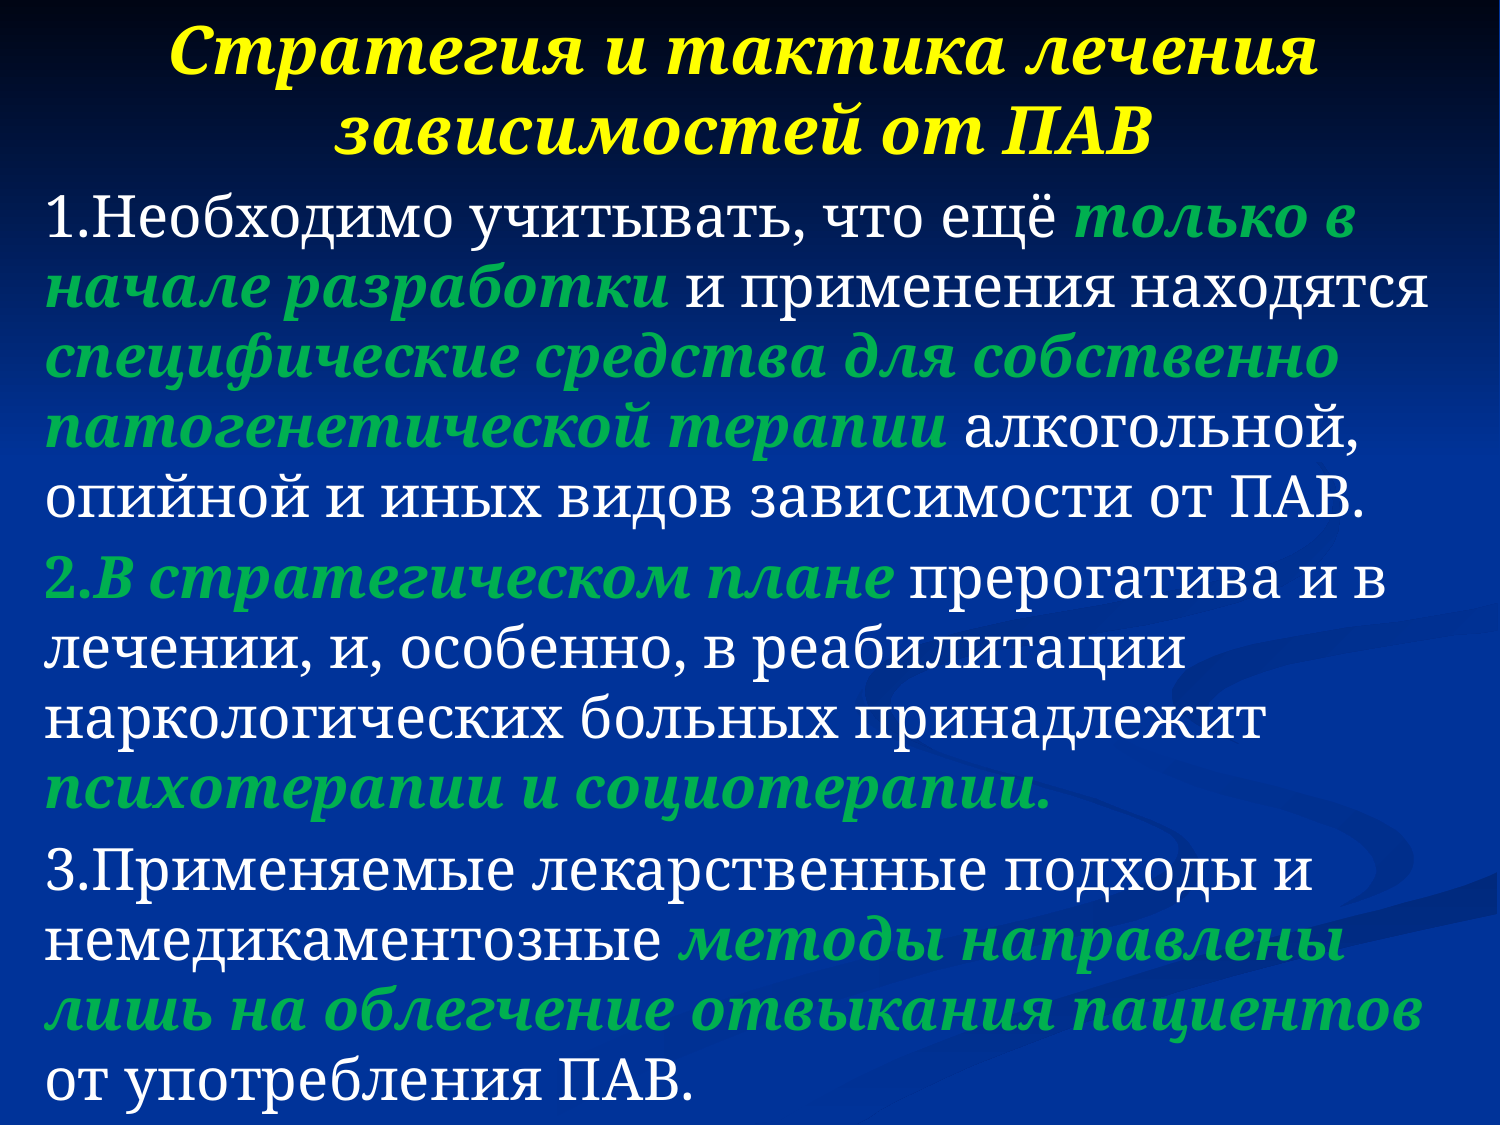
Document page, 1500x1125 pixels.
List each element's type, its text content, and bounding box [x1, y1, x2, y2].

list Стратегия и тактика лечения зависимостей от ПАВ 1.Необходимо учитывать, что ещё только в начале разработки и применения находятся специфические средства для собственно патогенетической терапии алкогольной, опийной и иных видов зависимости от ПАВ. 2.В стратегическом плане прерогатива и в лечении, и, особенно, в реабилитации наркологических больных принадлежит психотерапии и социотерапии. 3.Применяемые лекарственные подходы и немедикаментозные методы направлены лишь на облегчение отвыкания пациентов от употребления ПАВ. [29, 0, 1459, 1095]
